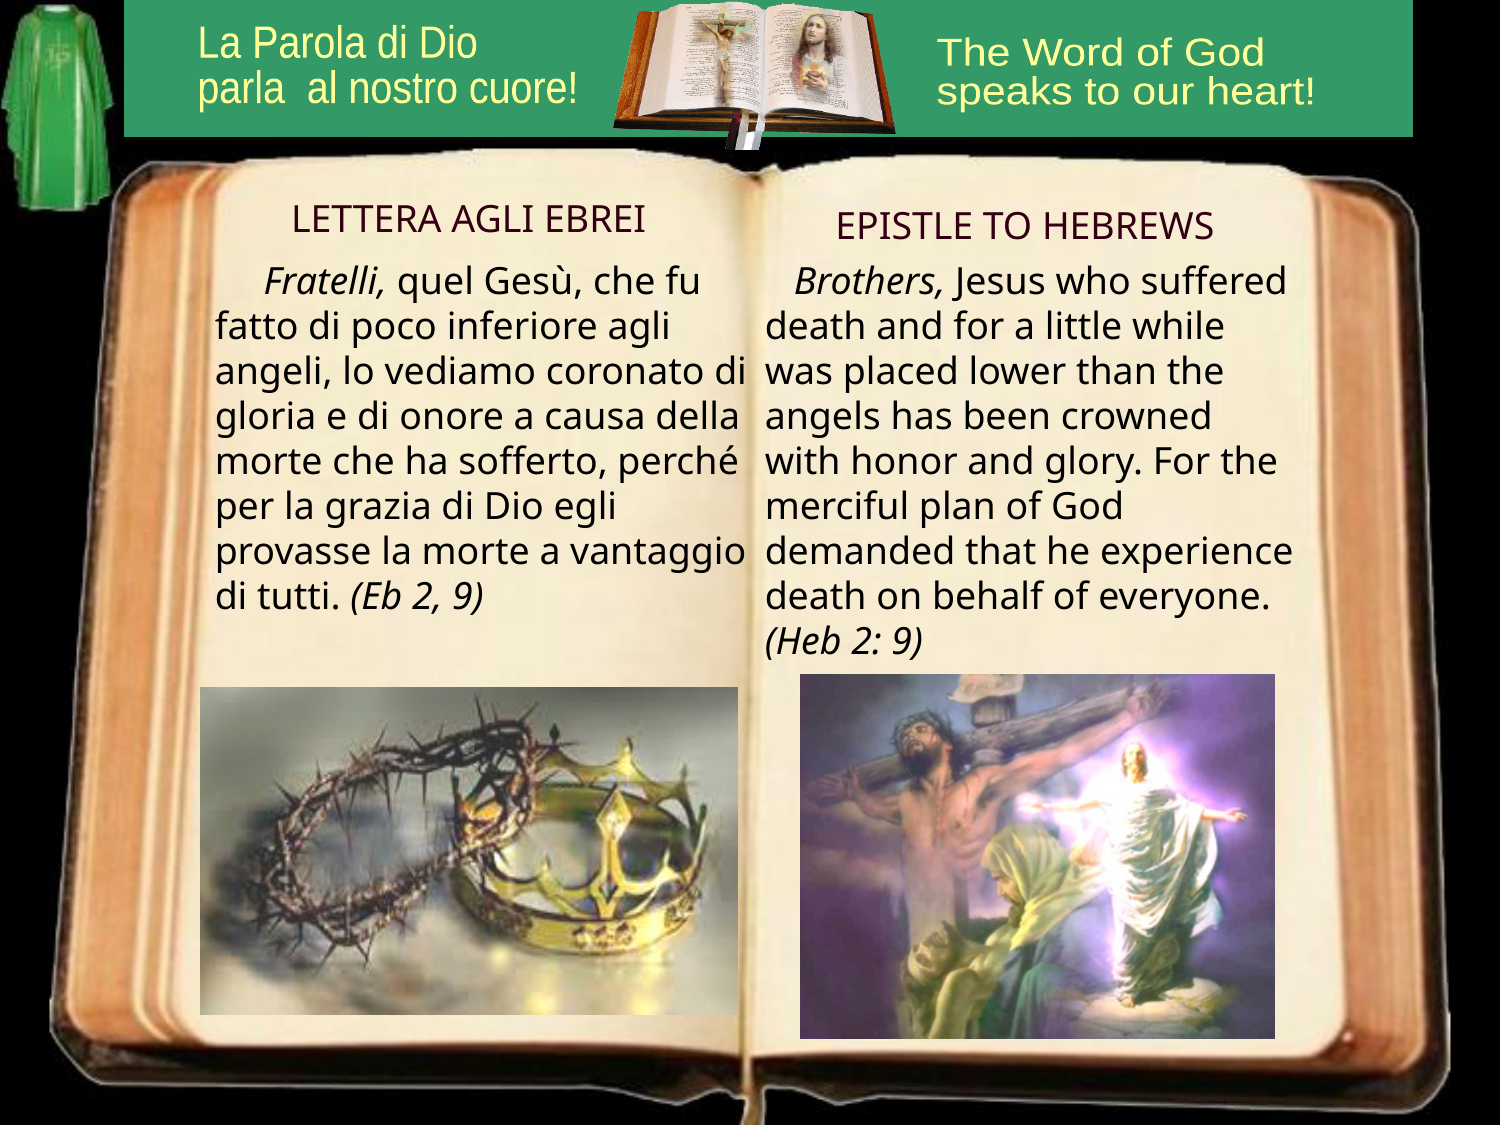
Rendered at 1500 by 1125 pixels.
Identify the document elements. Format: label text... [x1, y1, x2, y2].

picture [0, 0, 1500, 1125]
title EPISTLE TO HEBREWS [687, 187, 1363, 263]
text_box [900, 0, 1413, 137]
text_box LETTERA AGLI EBREI [212, 187, 725, 248]
text_box Brothers, Jesus who suffered death and for a little while was placed lower than the angels has been crowned with honor and glory. For the merciful plan of God demanded that he experience death on behalf of everyone. (Heb 2: 9) [750, 249, 1313, 670]
text_box [124, 0, 599, 137]
text_box Fratelli, quel Gesù, che fu fatto di poco inferiore agli angeli, lo vediamo coronato di gloria e di onore a causa della morte che ha sofferto, perché per la grazia di Dio egli provasse la morte a vantaggio di tutti. (Eb 2, 9) [200, 249, 750, 625]
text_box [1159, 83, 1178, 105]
